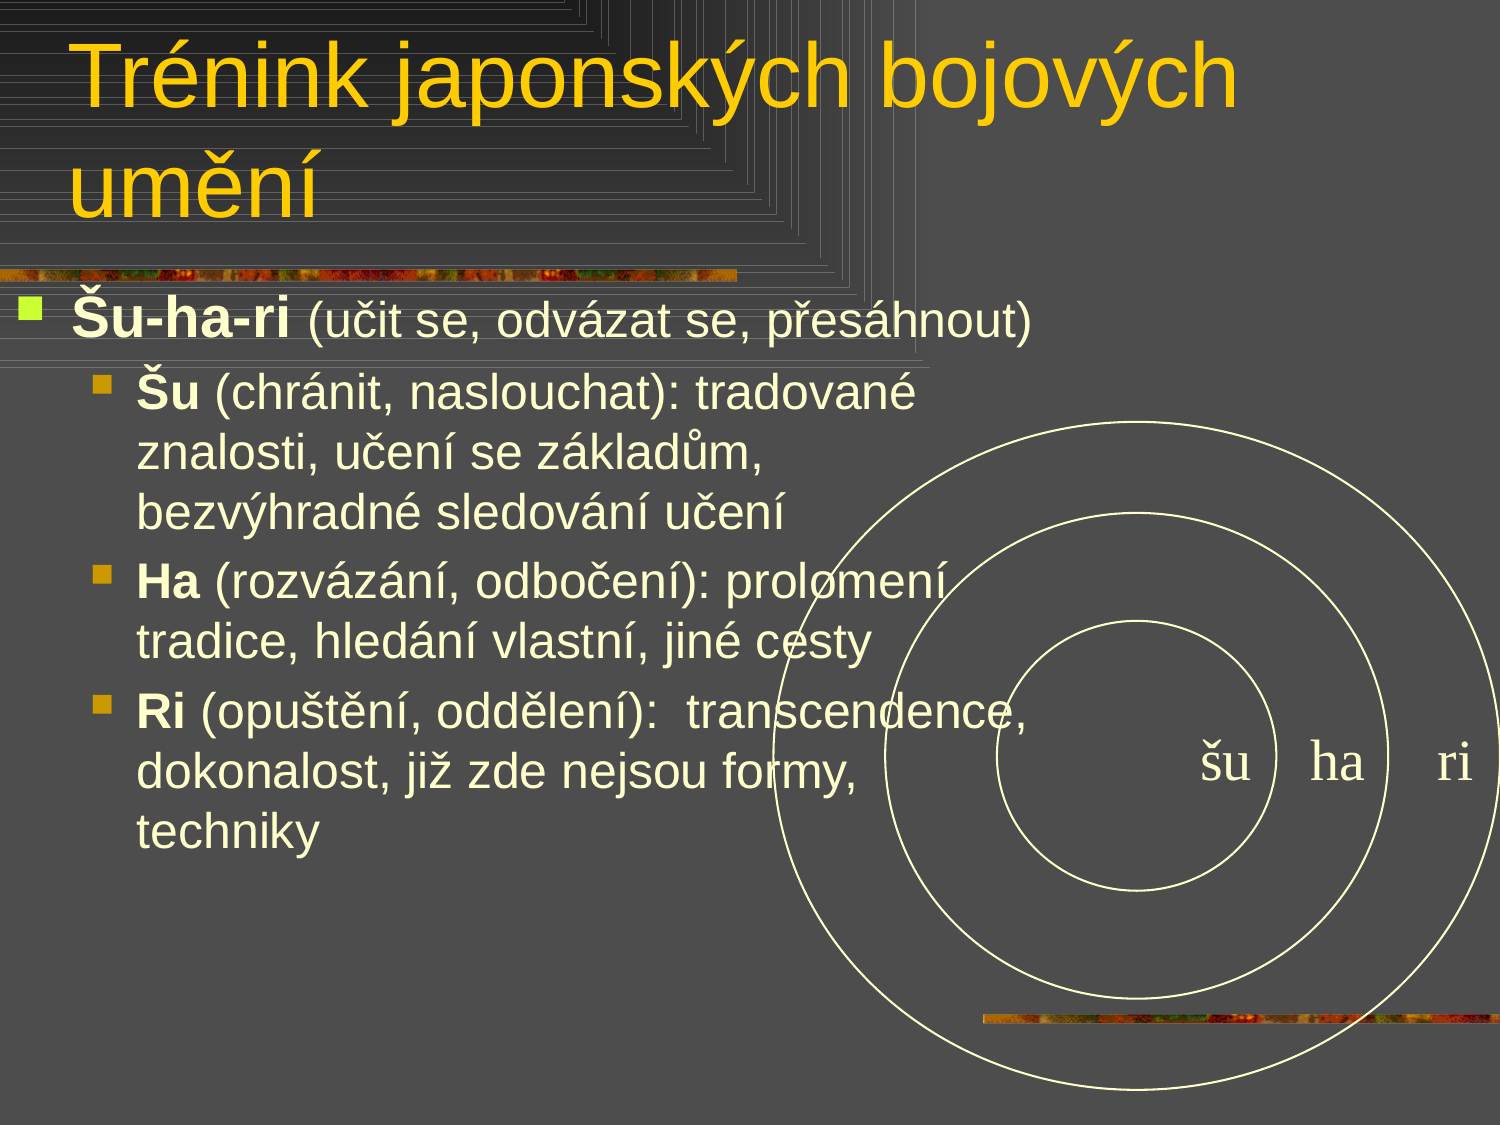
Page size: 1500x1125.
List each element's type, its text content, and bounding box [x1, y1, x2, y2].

list Šu-ha-ri (učit se, odvázat se, přesáhnout) Šu (chránit, naslouchat): tradované znalosti, učení se základům, bezvýhradné sledování učení Ha (rozvázání, odbočení): prolomení tradice, hledání vlastní, jiné cesty Ri (opuštění, oddělení): transcendence, dokonalost, již zde nejsou formy, techniky [0, 271, 1060, 985]
title Trénink japonských bojových umění [51, 5, 1470, 244]
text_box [773, 421, 1500, 1091]
